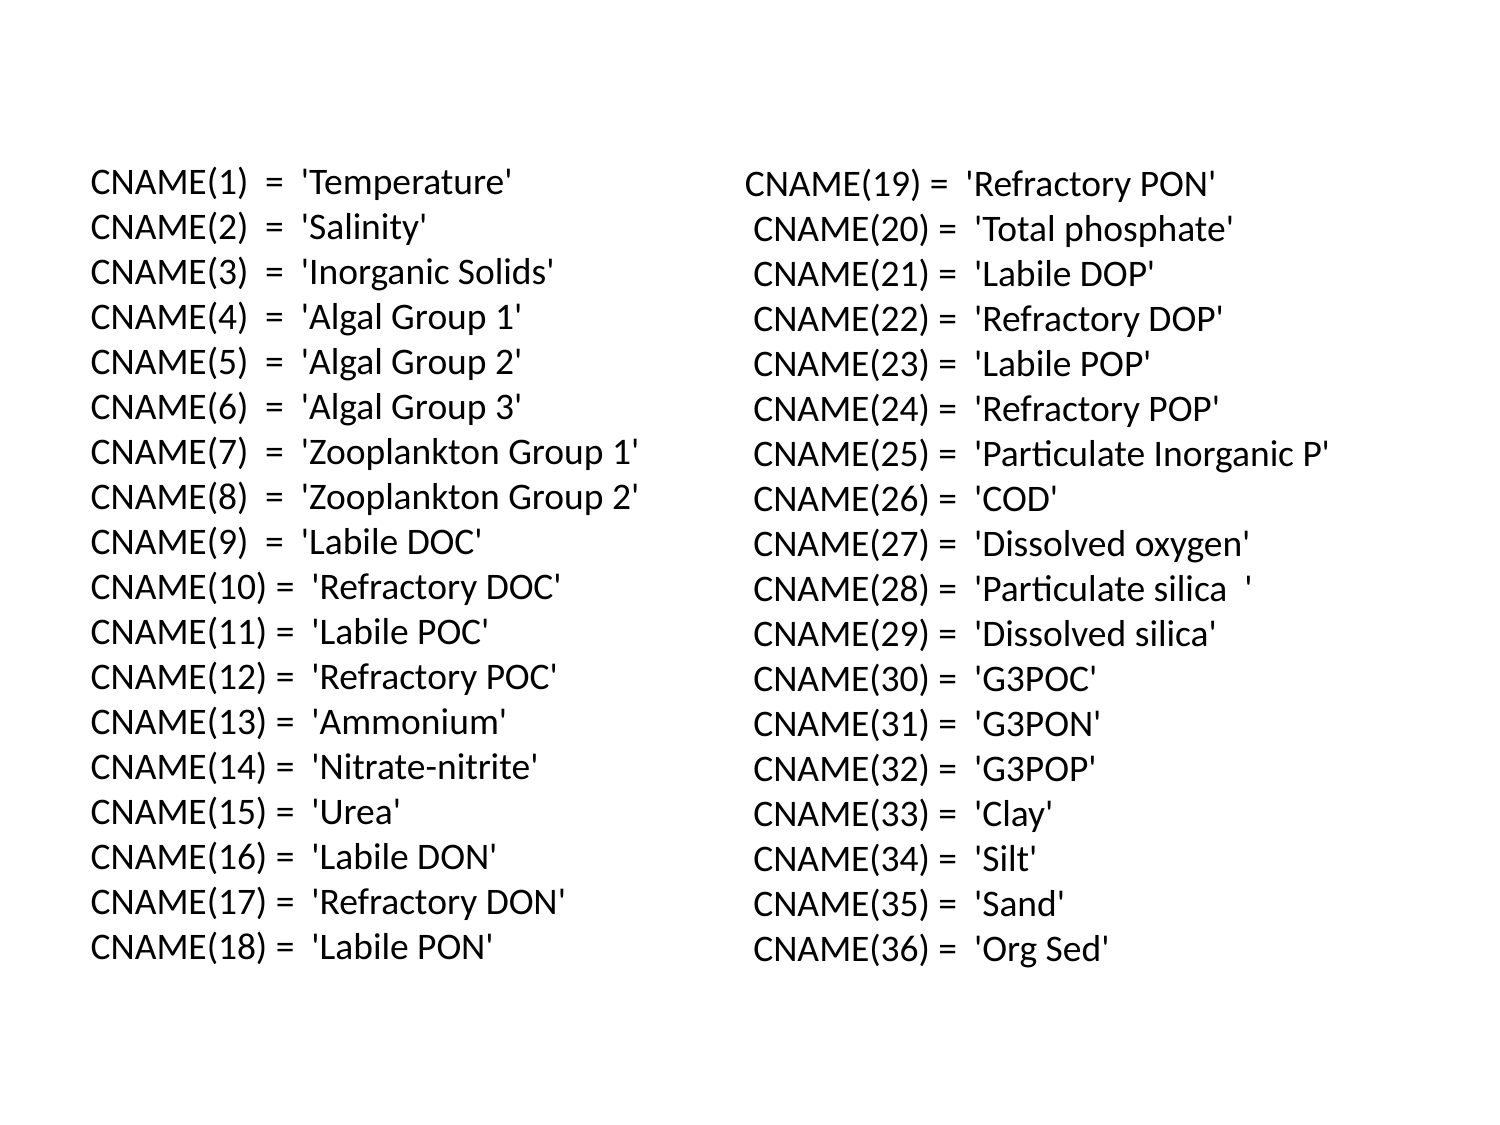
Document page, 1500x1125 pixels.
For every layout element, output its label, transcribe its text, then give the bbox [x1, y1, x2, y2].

text_box CNAME(1) = 'Temperature' CNAME(2) = 'Salinity' CNAME(3) = 'Inorganic Solids' CNAME(4) = 'Algal Group 1' CNAME(5) = 'Algal Group 2' CNAME(6) = 'Algal Group 3' CNAME(7) = 'Zooplankton Group 1' CNAME(8) = 'Zooplankton Group 2' CNAME(9) = 'Labile DOC' CNAME(10) = 'Refractory DOC' CNAME(11) = 'Labile POC' CNAME(12) = 'Refractory POC' CNAME(13) = 'Ammonium' CNAME(14) = 'Nitrate-nitrite' CNAME(15) = 'Urea' CNAME(16) = 'Labile DON' CNAME(17) = 'Refractory DON' CNAME(18) = 'Labile PON' [24, 149, 688, 975]
text_box CNAME(19) = 'Refractory PON' CNAME(20) = 'Total phosphate' CNAME(21) = 'Labile DOP' CNAME(22) = 'Refractory DOP' CNAME(23) = 'Labile POP' CNAME(24) = 'Refractory POP' CNAME(25) = 'Particulate Inorganic P' CNAME(26) = 'COD' CNAME(27) = 'Dissolved oxygen' CNAME(28) = 'Particulate silica ' CNAME(29) = 'Dissolved silica' CNAME(30) = 'G3POC' CNAME(31) = 'G3PON' CNAME(32) = 'G3POP' CNAME(33) = 'Clay' CNAME(34) = 'Silt' CNAME(35) = 'Sand' CNAME(36) = 'Org Sed' [687, 151, 1438, 977]
